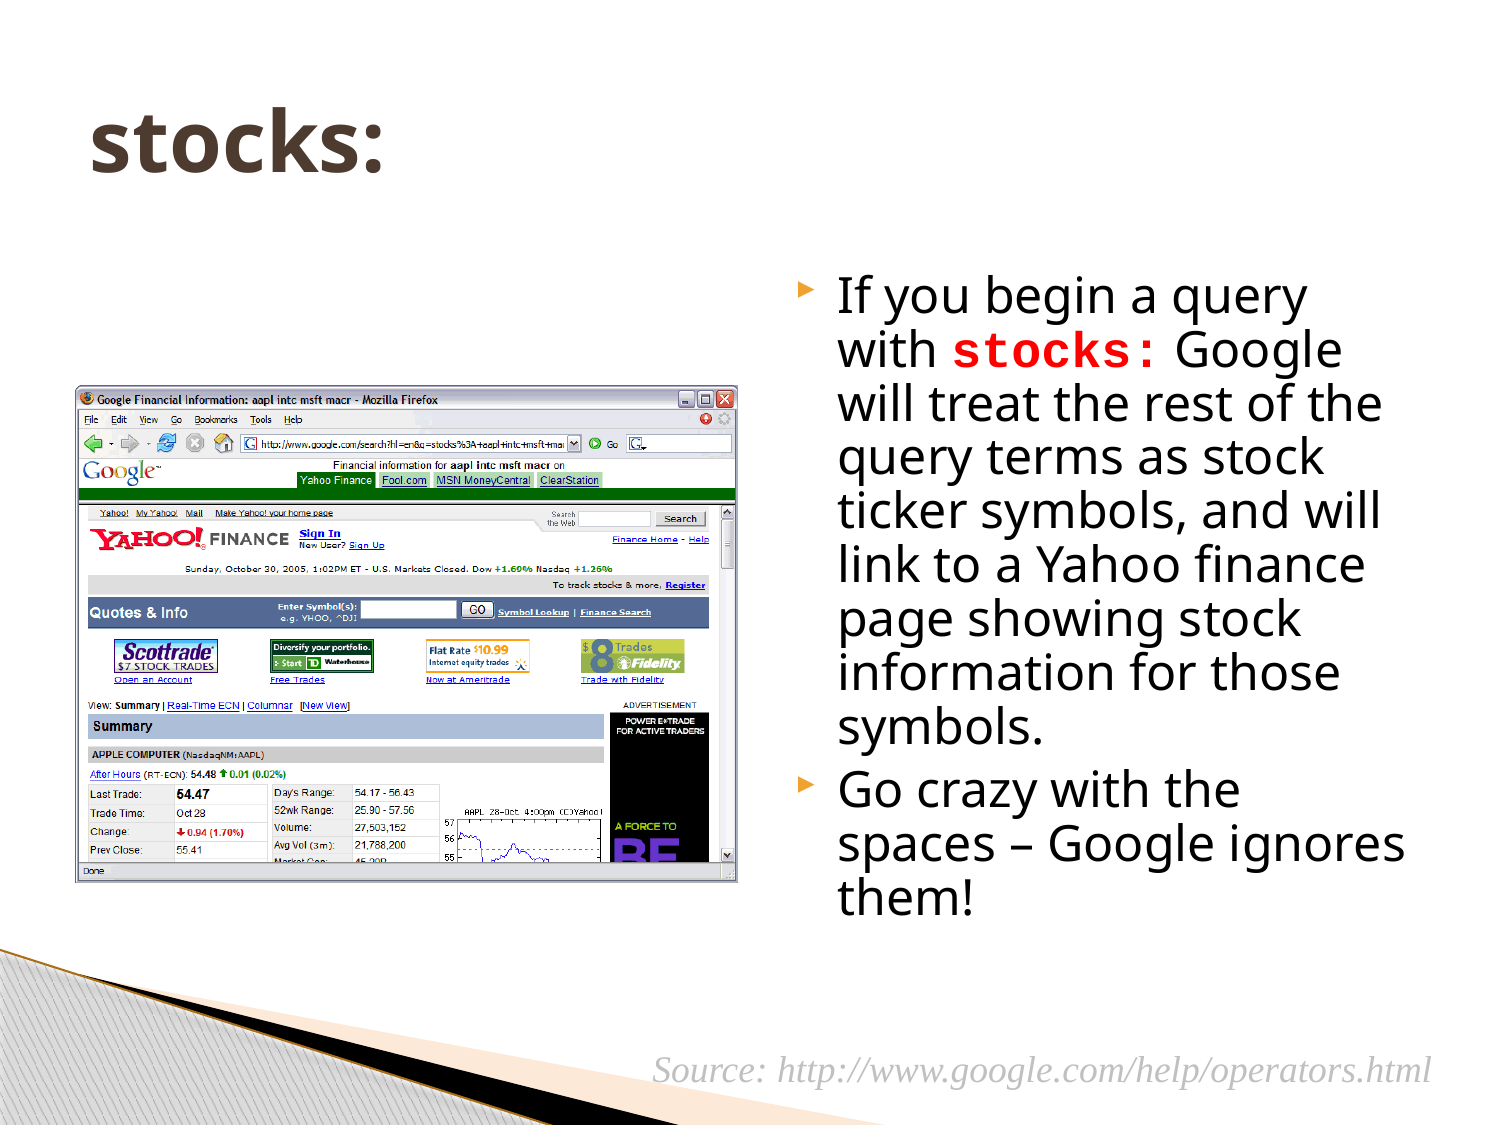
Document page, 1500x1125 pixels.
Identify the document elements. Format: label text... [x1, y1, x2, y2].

list If you begin a query with stocks: Google will treat the rest of the query terms as stock ticker symbols, and will link to a Yahoo finance page showing stock information for those symbols. Go crazy with the spaces – Google ignores them! [762, 262, 1425, 1005]
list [74, 384, 738, 883]
title stocks: [75, 45, 1425, 233]
text_box Source: http://www.google.com/help/operators.html [637, 1037, 1475, 1098]
